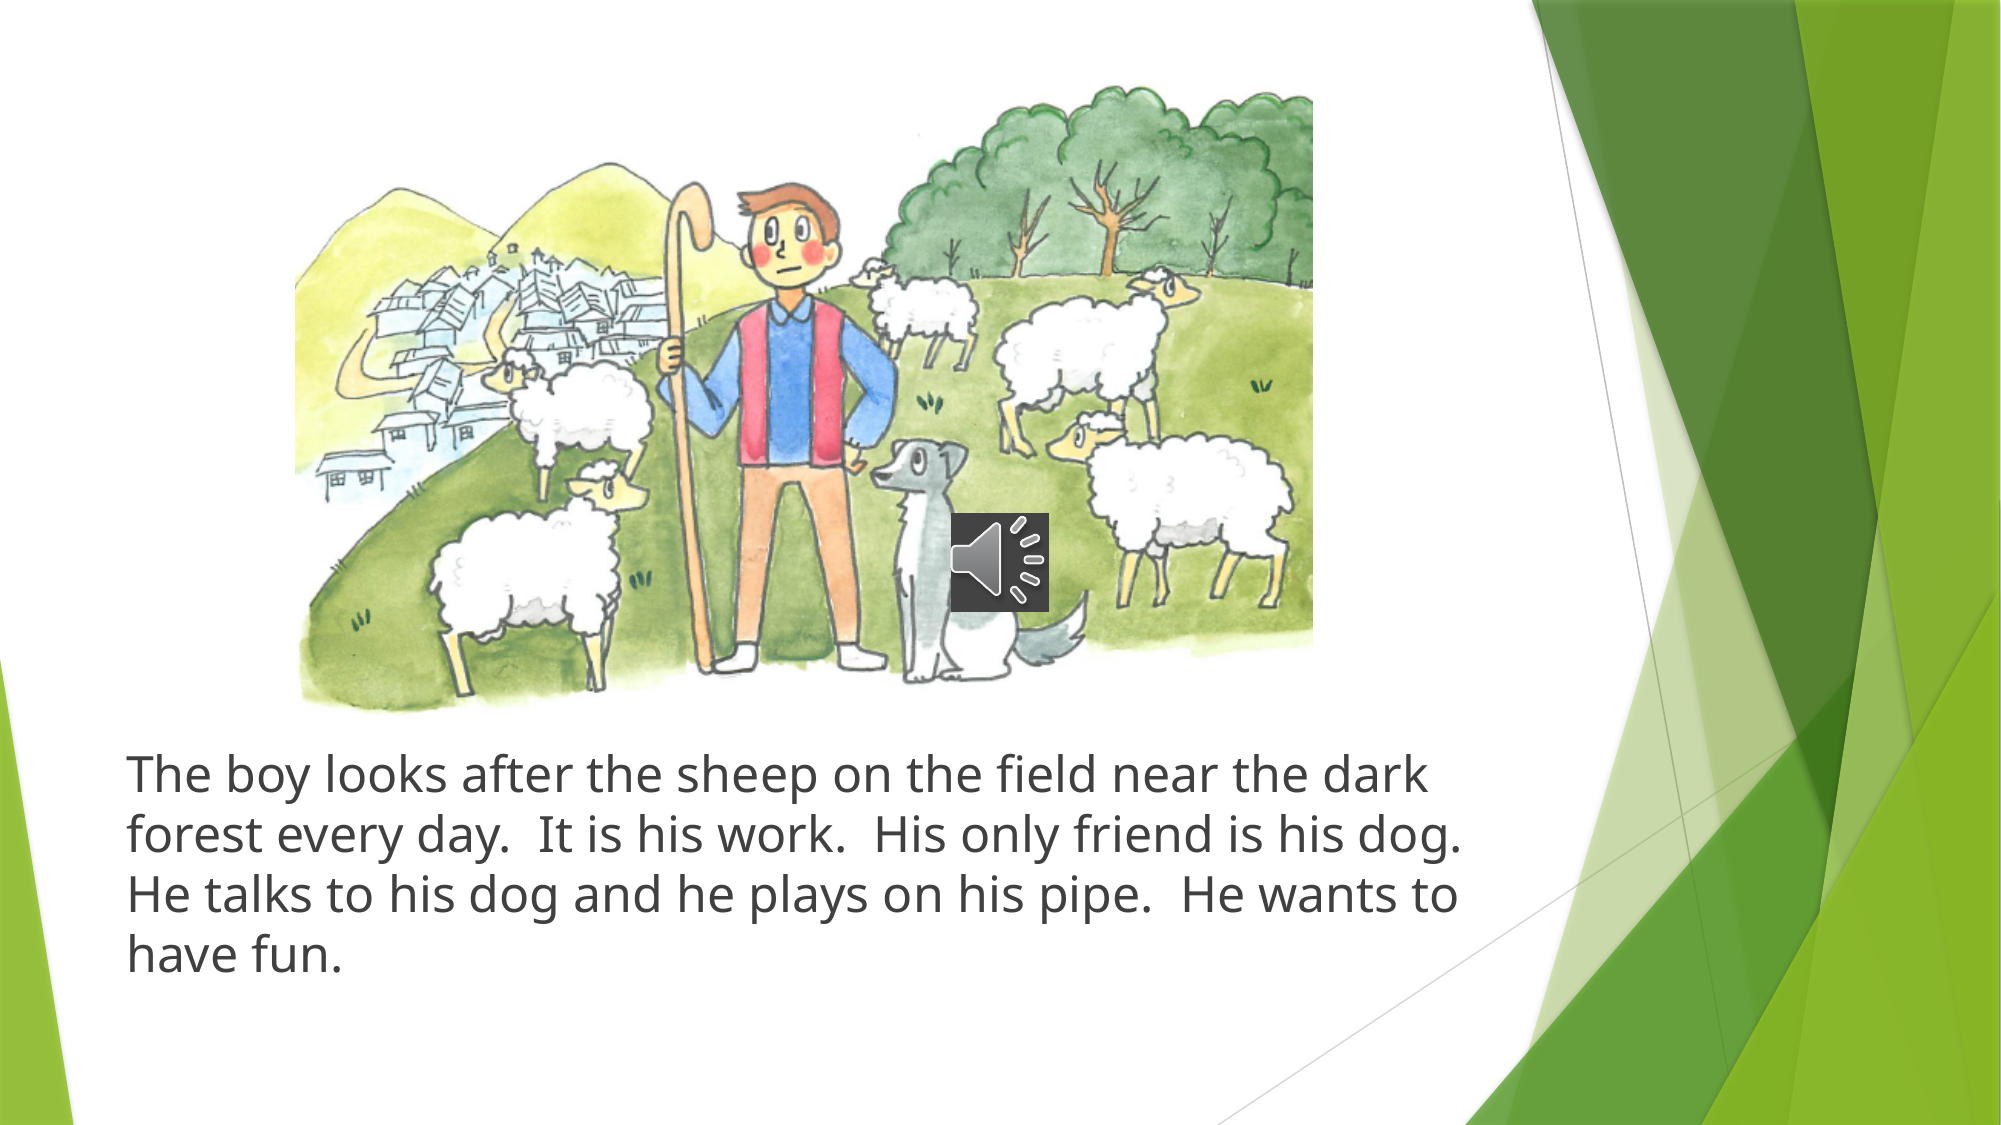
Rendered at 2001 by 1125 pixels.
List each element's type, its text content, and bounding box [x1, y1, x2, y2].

picture [295, 59, 1313, 716]
list The boy looks after the sheep on the field near the dark forest every day. It is his work. His only friend is his dog. He talks to his dog and he plays on his pipe. He wants to have fun. [111, 733, 1522, 992]
